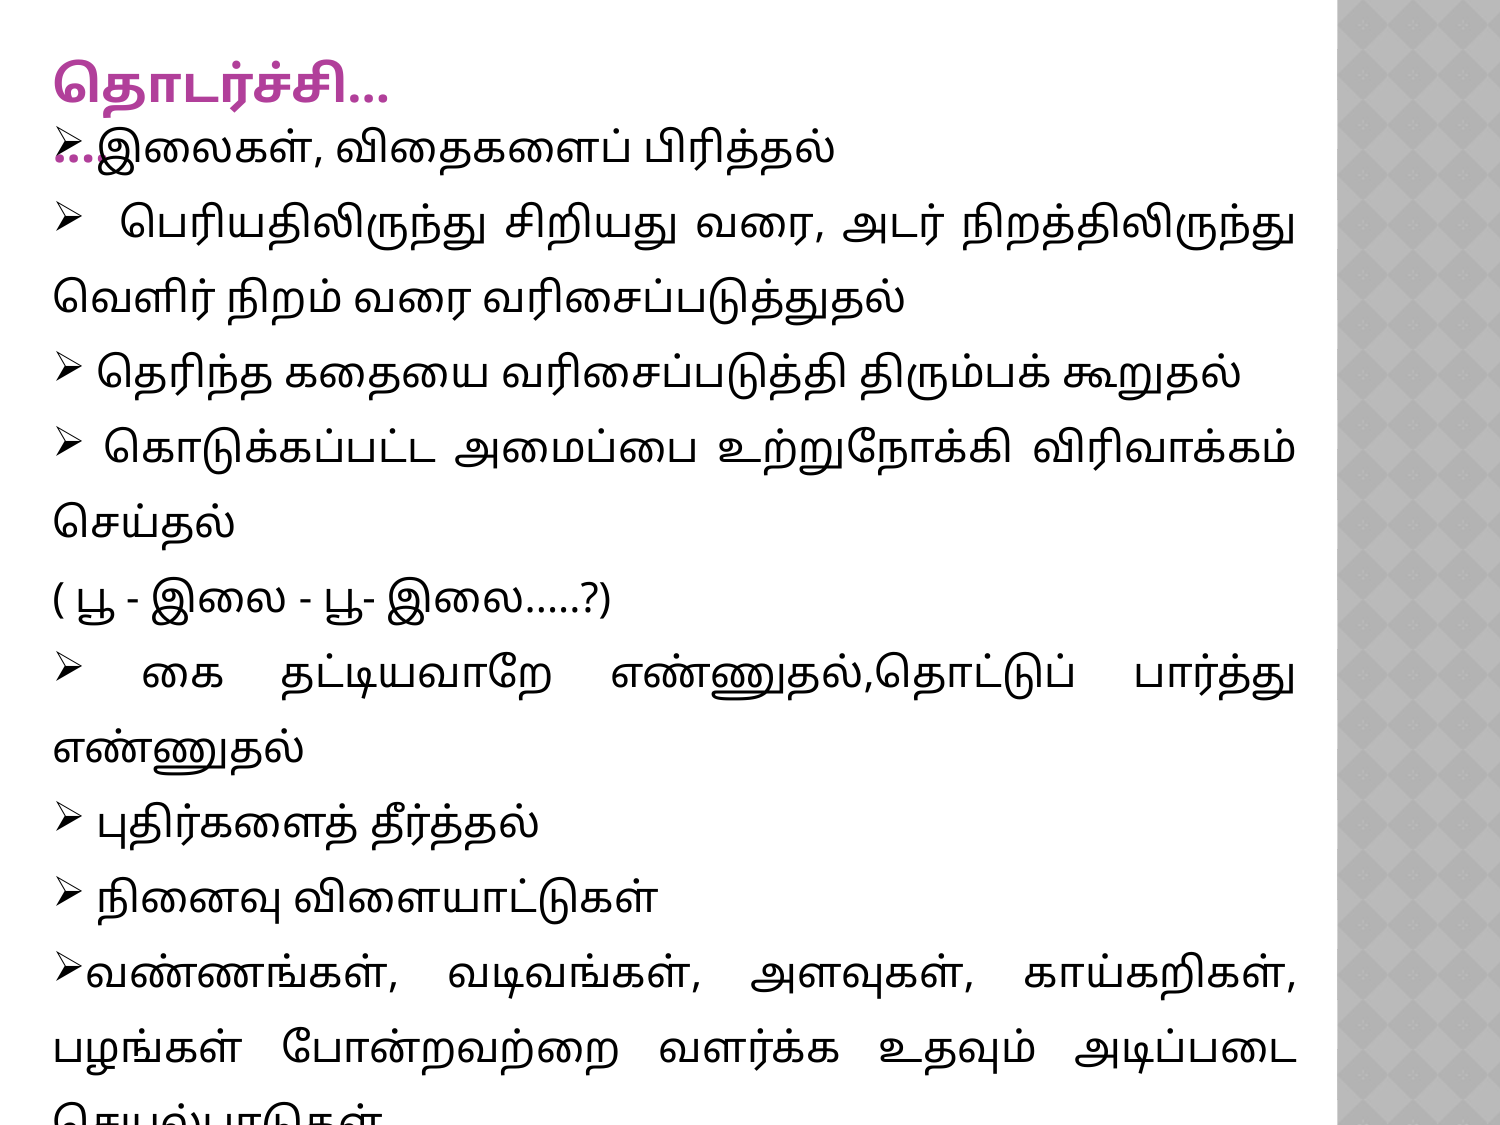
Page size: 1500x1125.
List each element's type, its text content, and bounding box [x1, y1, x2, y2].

text_box இலைகள், விதைகளைப் பிரித்தல் பெரியதிலிருந்து சிறியது வரை, அடர் நிறத்திலிருந்து வெளிர் நிறம் வரை வரிசைப்படுத்துதல் தெரிந்த கதையை வரிசைப்படுத்தி திரும்பக் கூறுதல் கொடுக்கப்பட்ட அமைப்பை உற்றுநோக்கி விரிவாக்கம் செய்தல் ( பூ - இலை - பூ- இலை.....?) கை தட்டியவாறே எண்ணுதல்,தொட்டுப் பார்த்து எண்ணுதல் புதிர்களைத் தீர்த்தல் நினைவு விளையாட்டுகள் வண்ணங்கள், வடிவங்கள், அளவுகள், காய்கறிகள், பழங்கள் போன்றவற்றை வளர்க்க உதவும் அடிப்படை செயல்பாடுகள் [37, 88, 1313, 1125]
text_box தொடர்ச்சி....... [37, 45, 413, 88]
